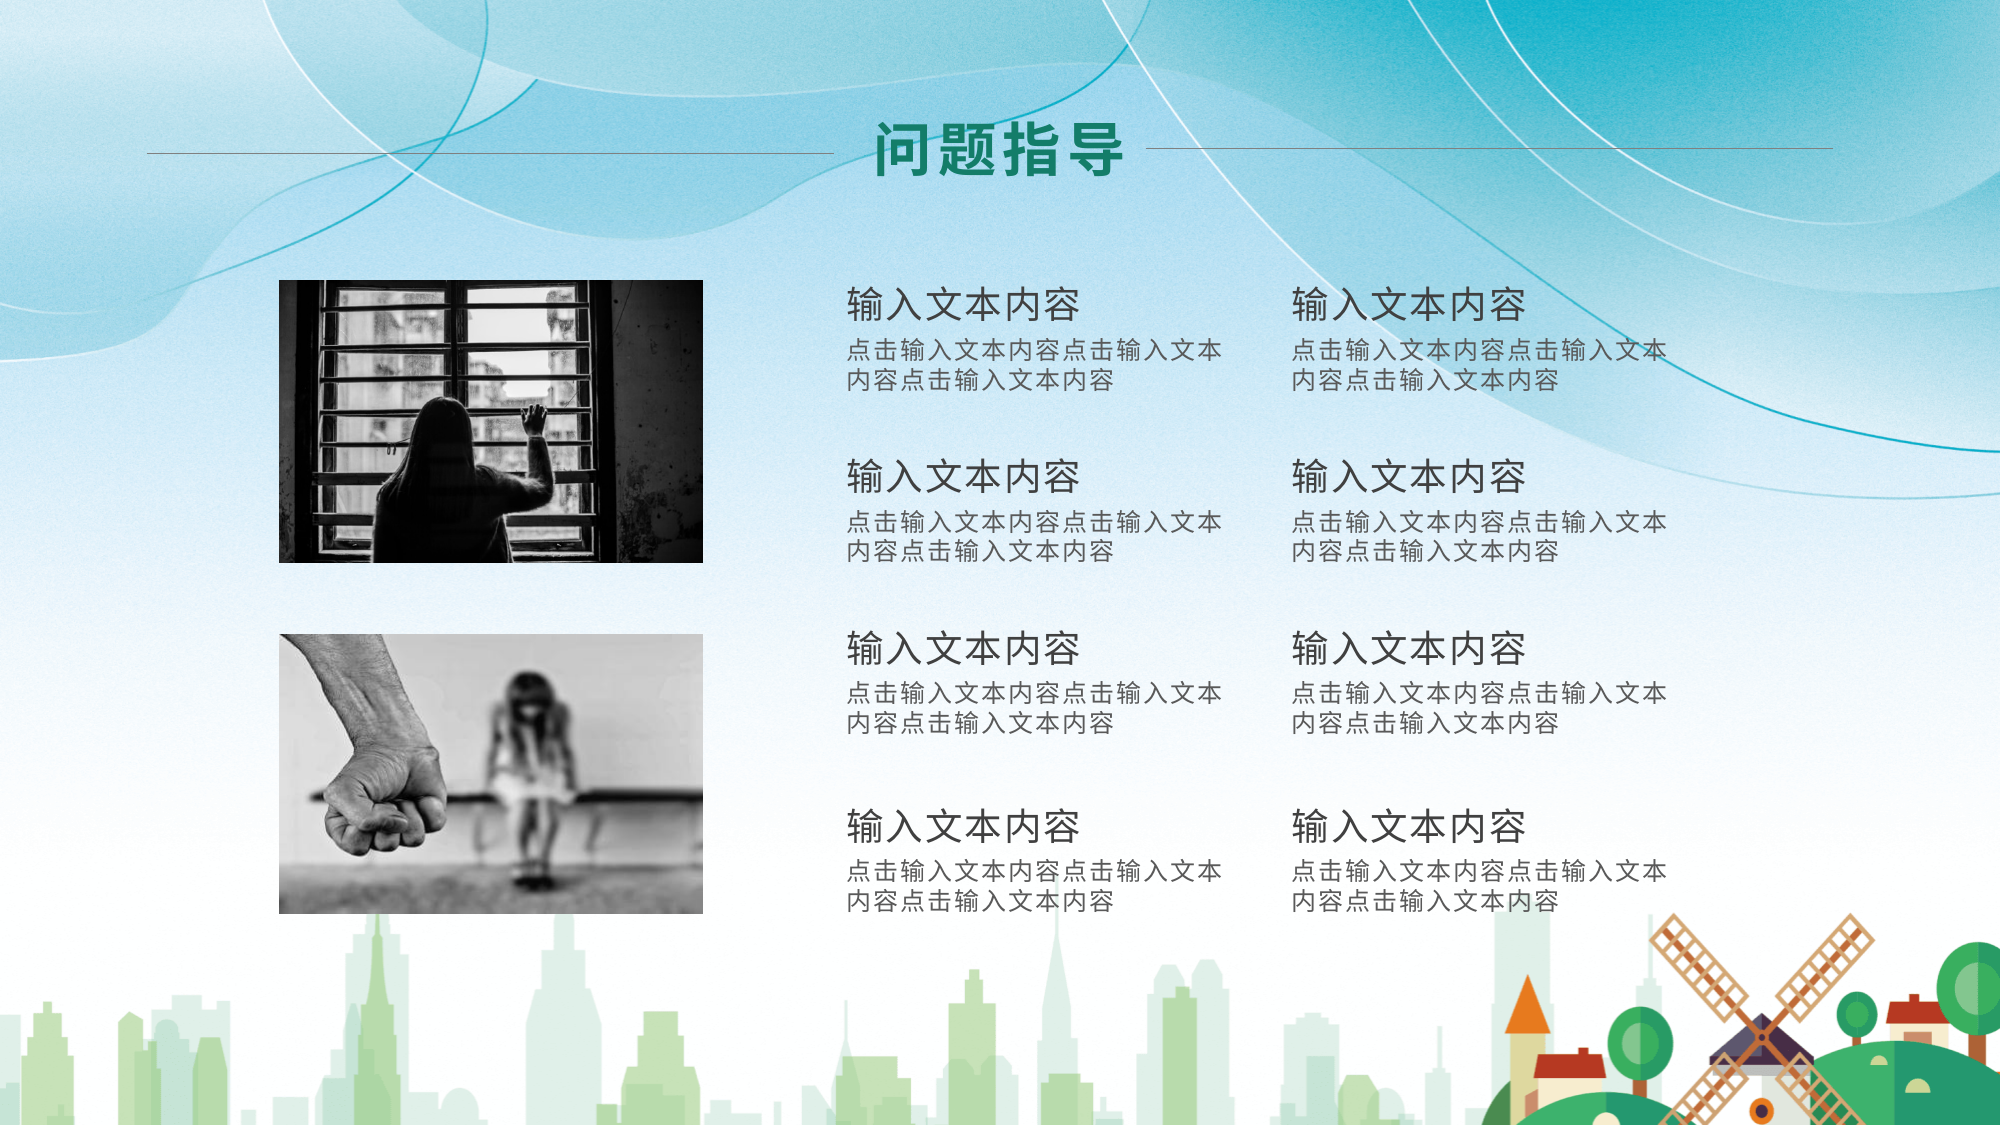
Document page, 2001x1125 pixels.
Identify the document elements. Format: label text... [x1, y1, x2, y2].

text_box 问题指导 [859, 105, 1141, 191]
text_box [1276, 445, 1762, 635]
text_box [831, 445, 1276, 635]
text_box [831, 273, 1276, 445]
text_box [1276, 273, 1762, 445]
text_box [831, 795, 1276, 985]
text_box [831, 635, 1276, 795]
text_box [1276, 795, 1762, 985]
picture [0, 0, 2000, 1125]
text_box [1276, 635, 1762, 795]
